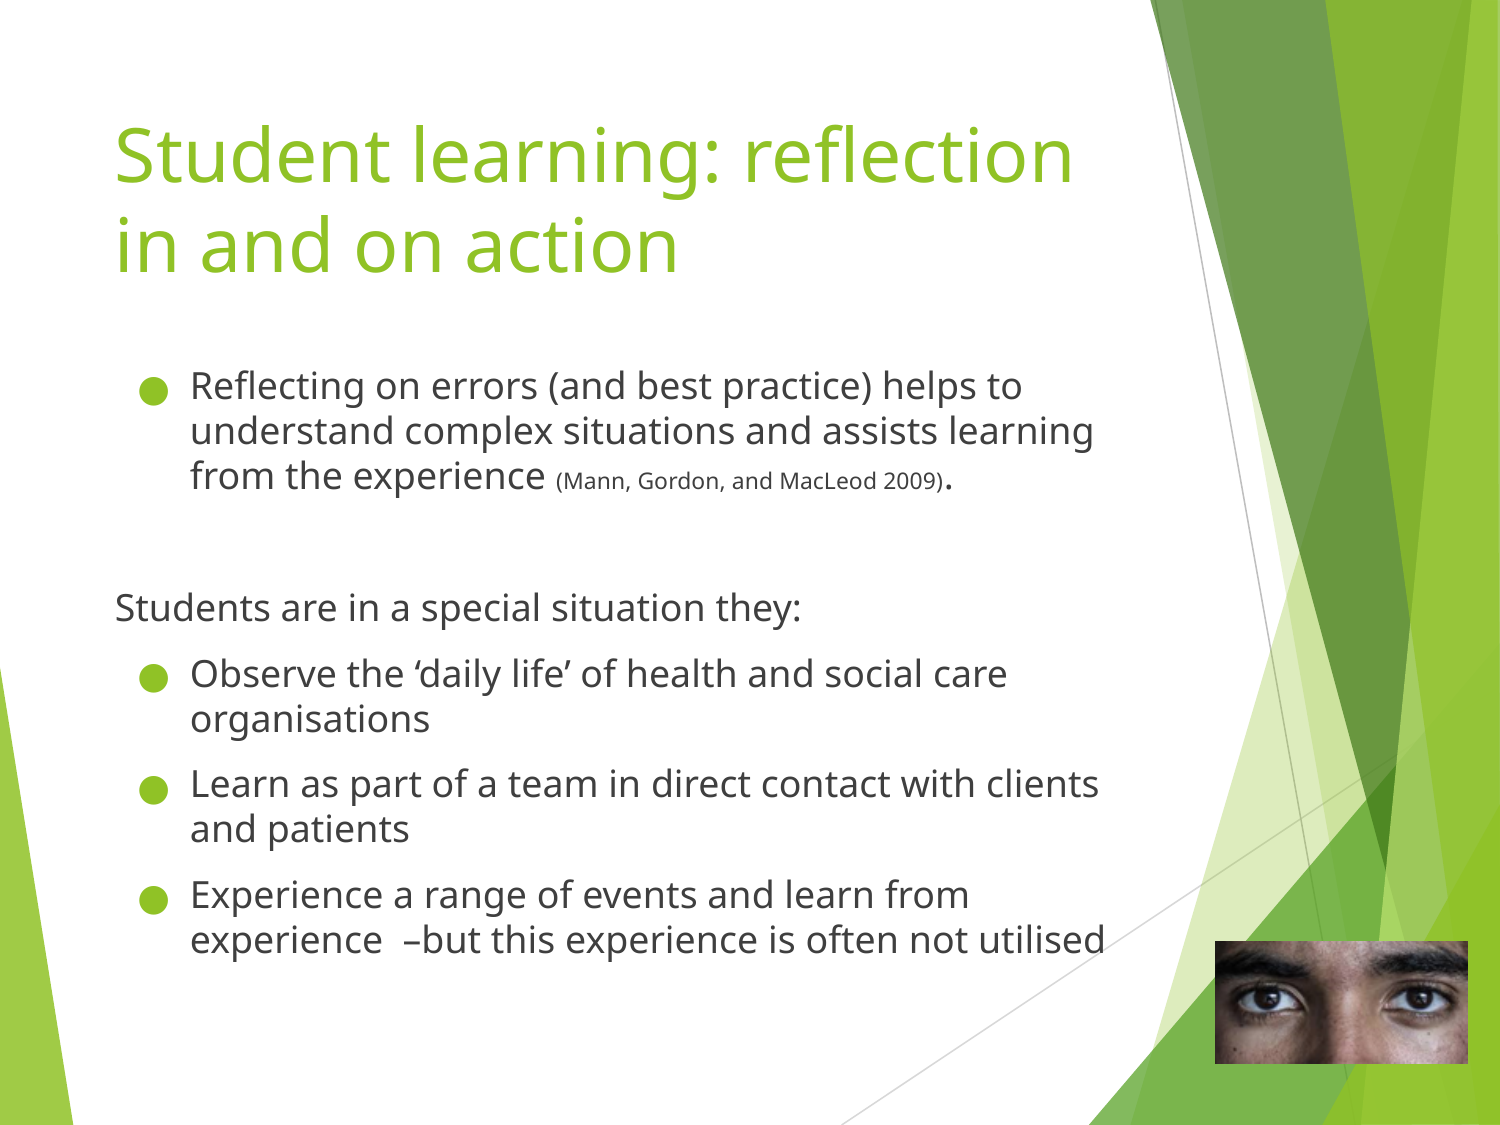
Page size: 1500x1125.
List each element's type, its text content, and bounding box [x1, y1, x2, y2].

list Reflecting on errors (and best practice) helps to understand complex situations and assists learning from the experience (Mann, Gordon, and MacLeod 2009). Students are in a special situation they: Observe the ‘daily life’ of health and social care organisations Learn as part of a team in direct contact with clients and patients Experience a range of events and learn from experience –but this experience is often not utilised [99, 354, 1171, 1064]
title Student learning: reflection in and on action [99, 99, 1142, 317]
picture [1215, 941, 1468, 1064]
